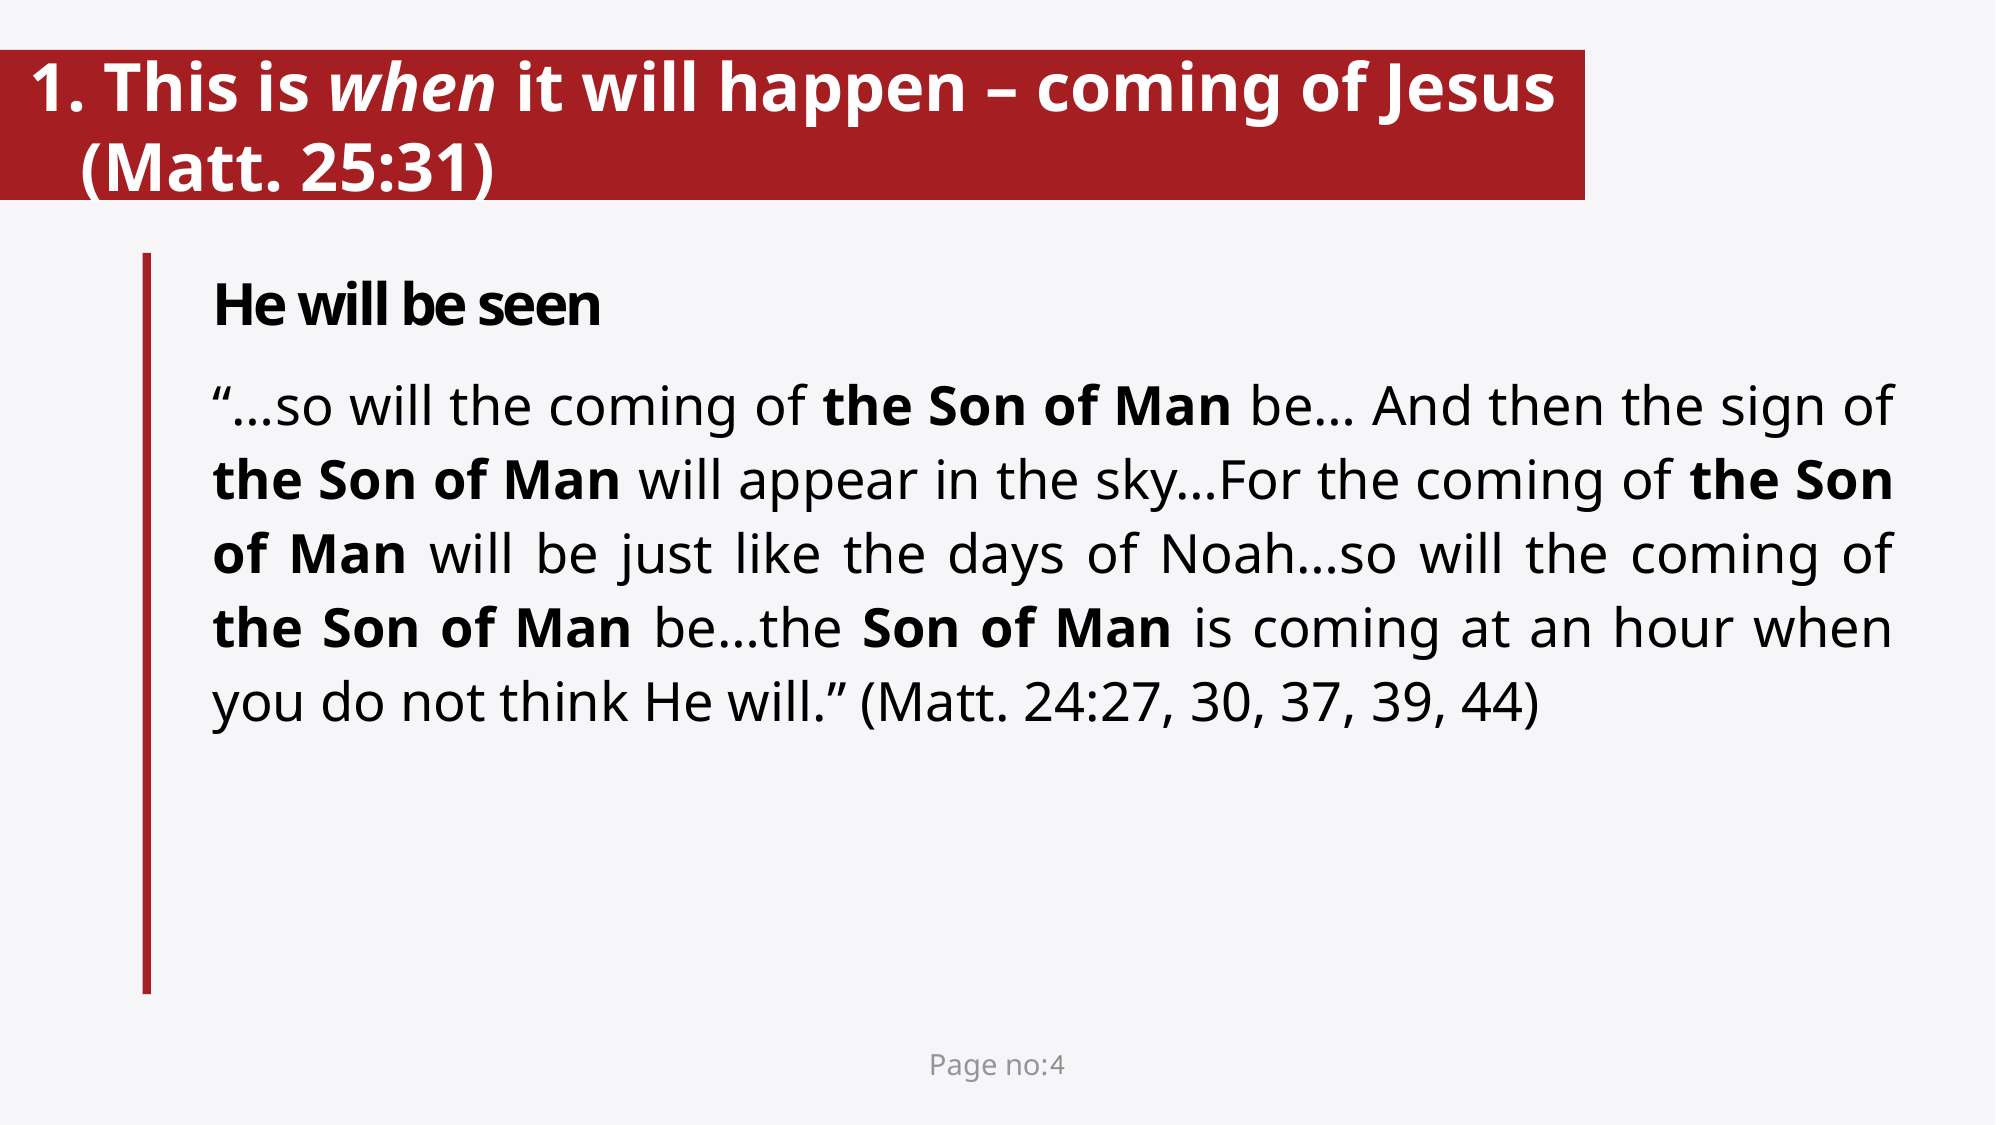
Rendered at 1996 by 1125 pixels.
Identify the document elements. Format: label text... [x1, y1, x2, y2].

title 1. This is when it will happen – coming of Jesus (Matt. 25:31) [14, 62, 1810, 188]
subtitle He will be seen “…so will the coming of the Son of Man be… And then the sign of the Son of Man will appear in the sky…For the coming of the Son of Man will be just like the days of Noah…so will the coming of the Son of Man be…the Son of Man is coming at an hour when you do not think He will.” (Matt. 24:27, 30, 37, 39, 44) [197, 249, 1910, 1000]
